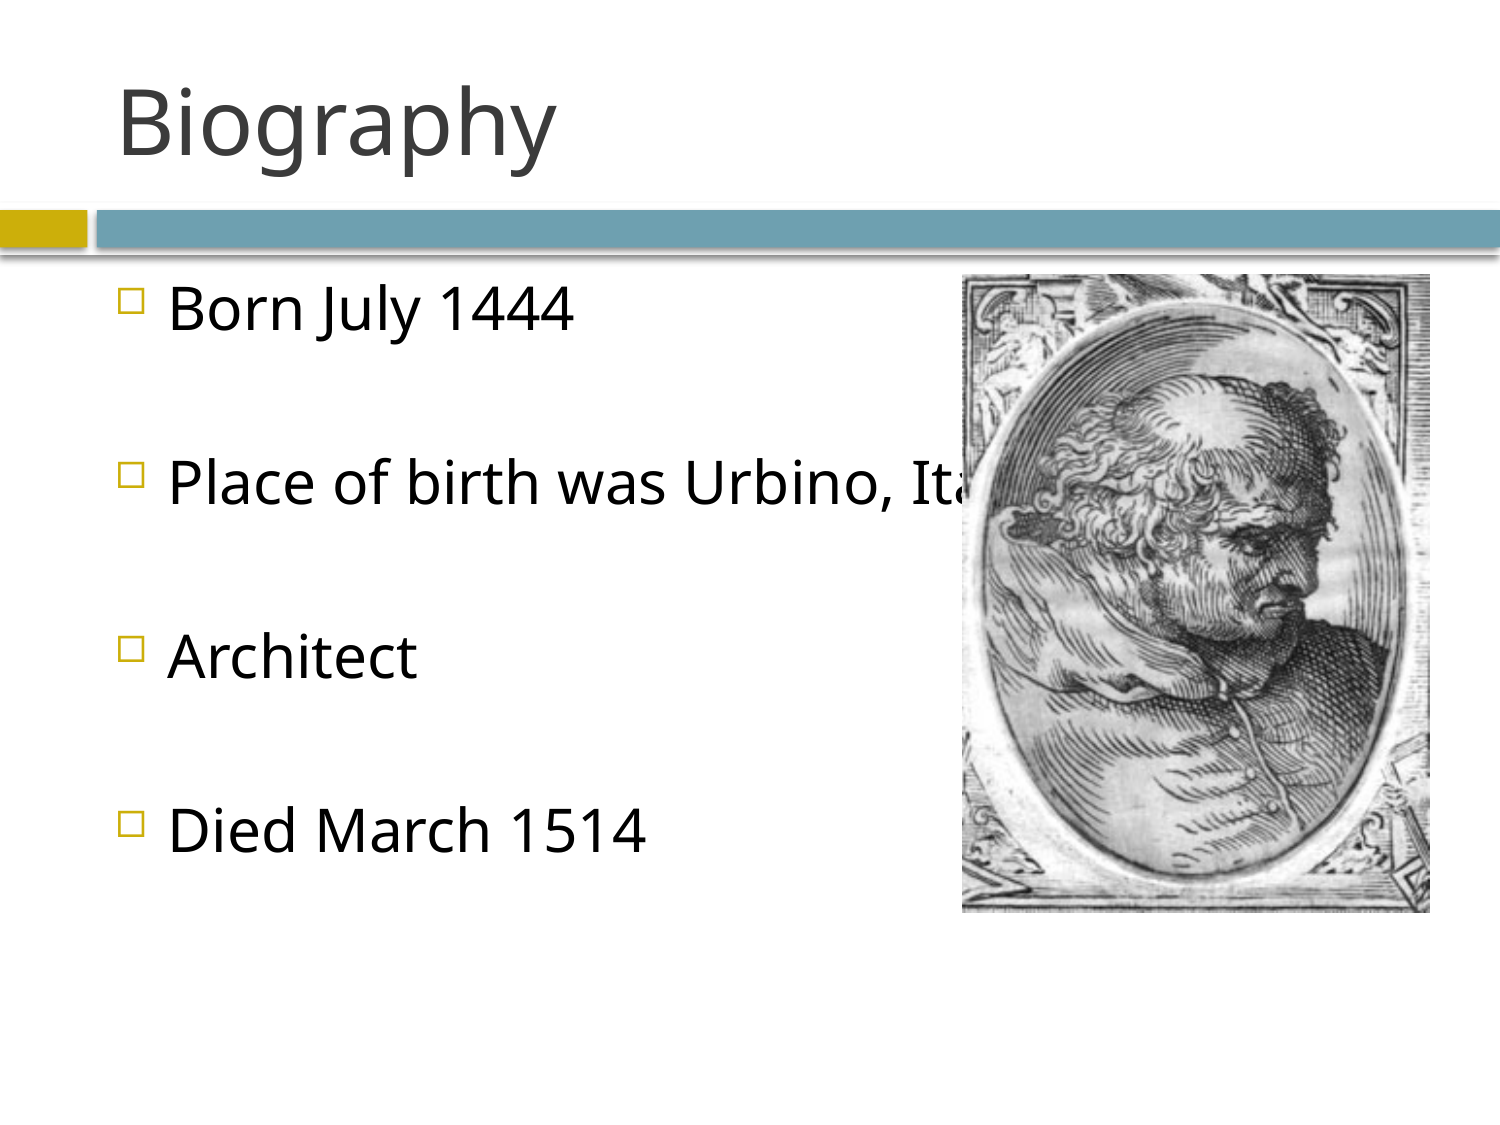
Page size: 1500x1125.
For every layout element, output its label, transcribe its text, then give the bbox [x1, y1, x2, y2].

picture [962, 274, 1430, 913]
title Biography [100, 37, 1438, 200]
list Born July 1444 Place of birth was Urbino, Italy Architect Died March 1514 [100, 262, 1438, 1000]
